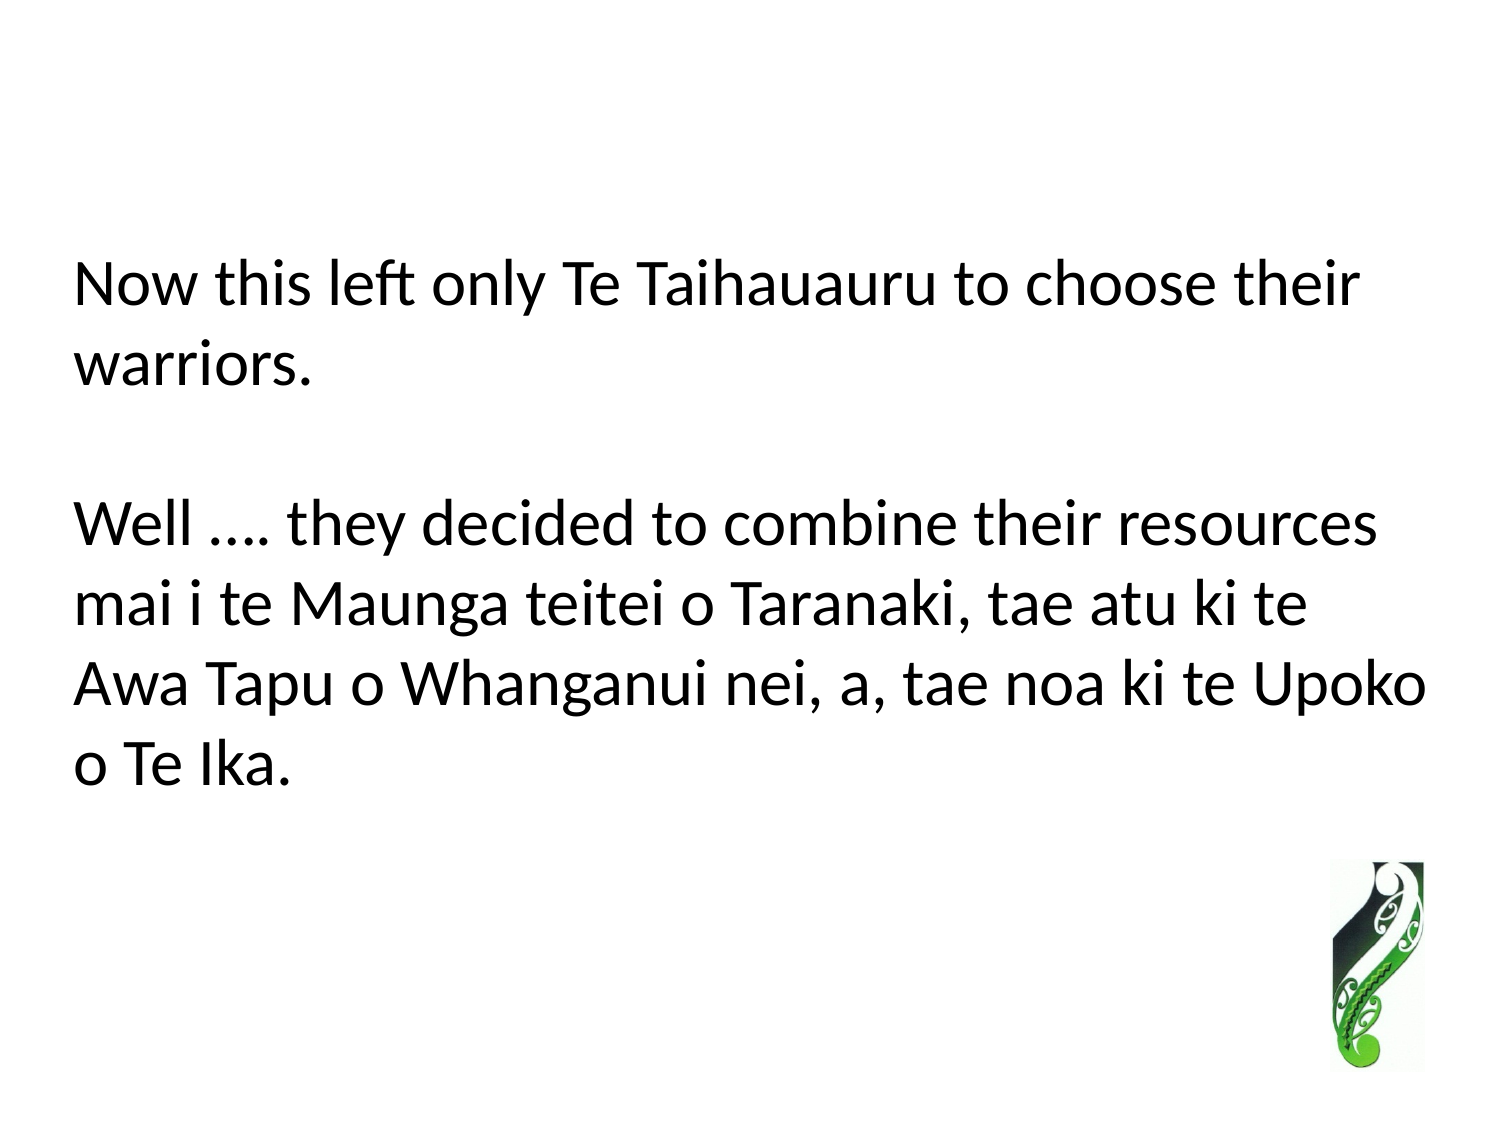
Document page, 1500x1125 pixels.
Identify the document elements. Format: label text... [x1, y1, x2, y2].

text_box Now this left only Te Taihauauru to choose their warriors. Well …. they decided to combine their resources mai i te Maunga teitei o Taranaki, tae atu ki te Awa Tapu o Whanganui nei, a, tae noa ki te Upoko o Te Ika. [58, 231, 1453, 807]
picture [1330, 859, 1426, 1073]
